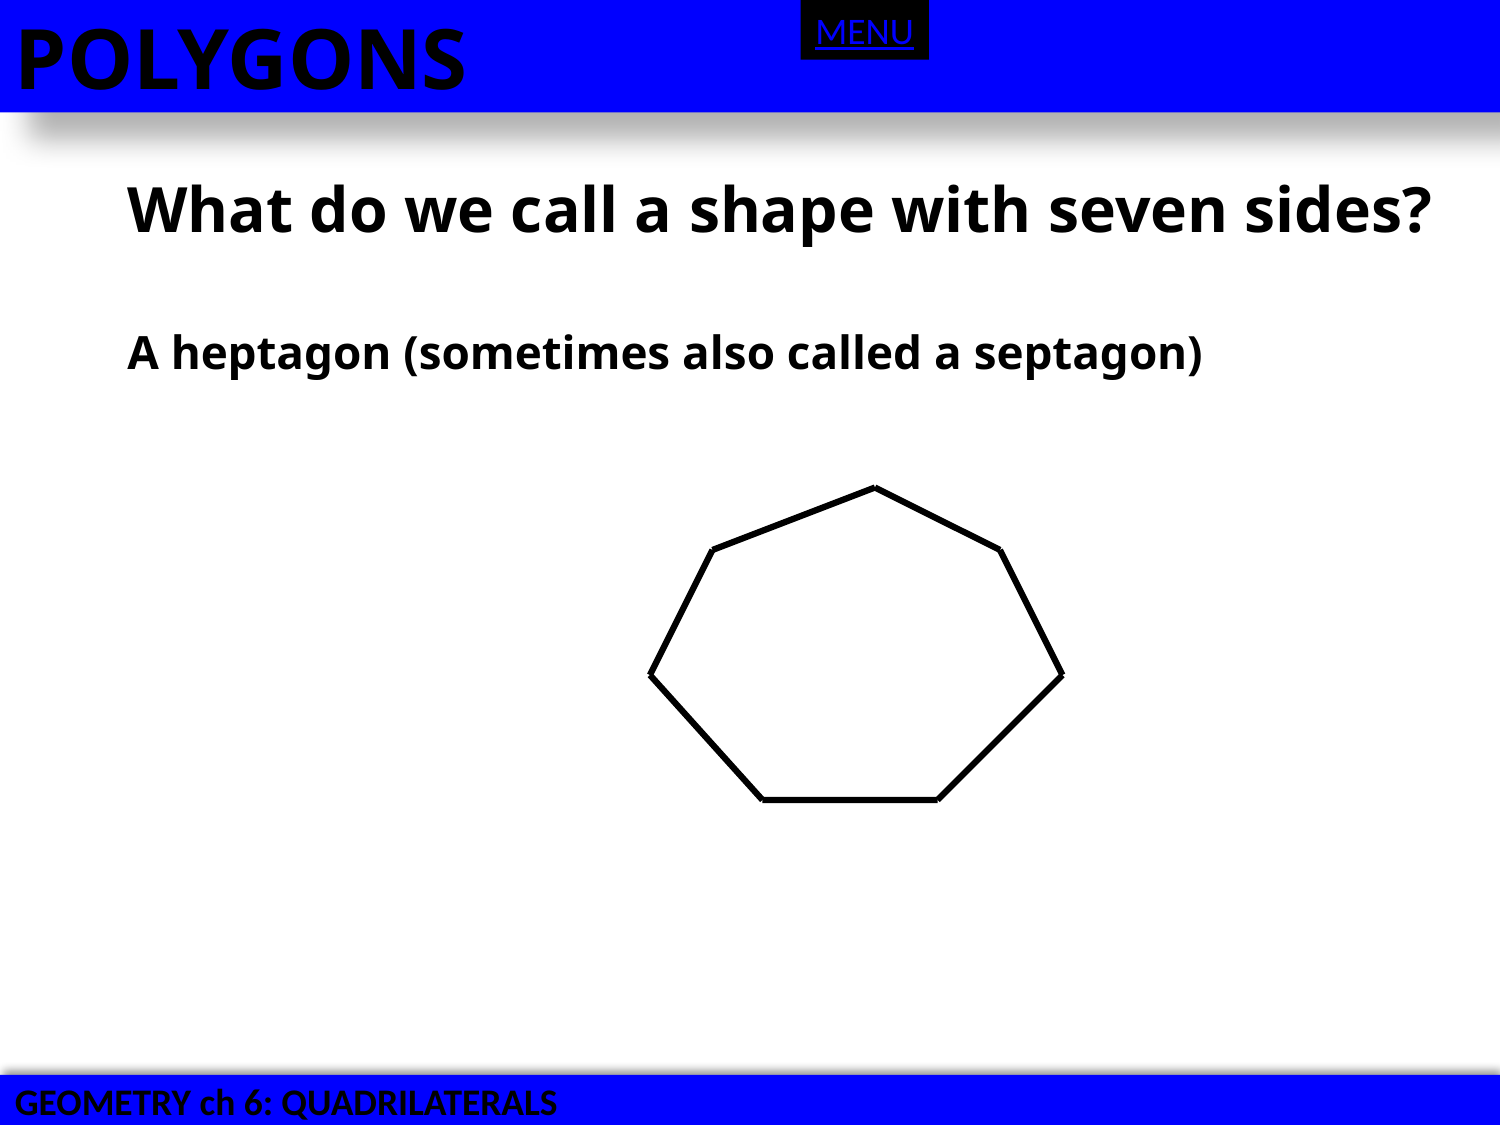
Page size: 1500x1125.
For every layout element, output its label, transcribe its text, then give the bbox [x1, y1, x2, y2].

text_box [649, 487, 1063, 801]
text_box POLYGONS [0, 0, 1500, 114]
text_box GEOMETRY ch 6: QUADRILATERALS [0, 1073, 1500, 1125]
text_box MENU [800, 0, 929, 60]
text_box What do we call a shape with seven sides? [112, 162, 1463, 253]
text_box A heptagon (sometimes also called a septagon) [112, 316, 1463, 387]
